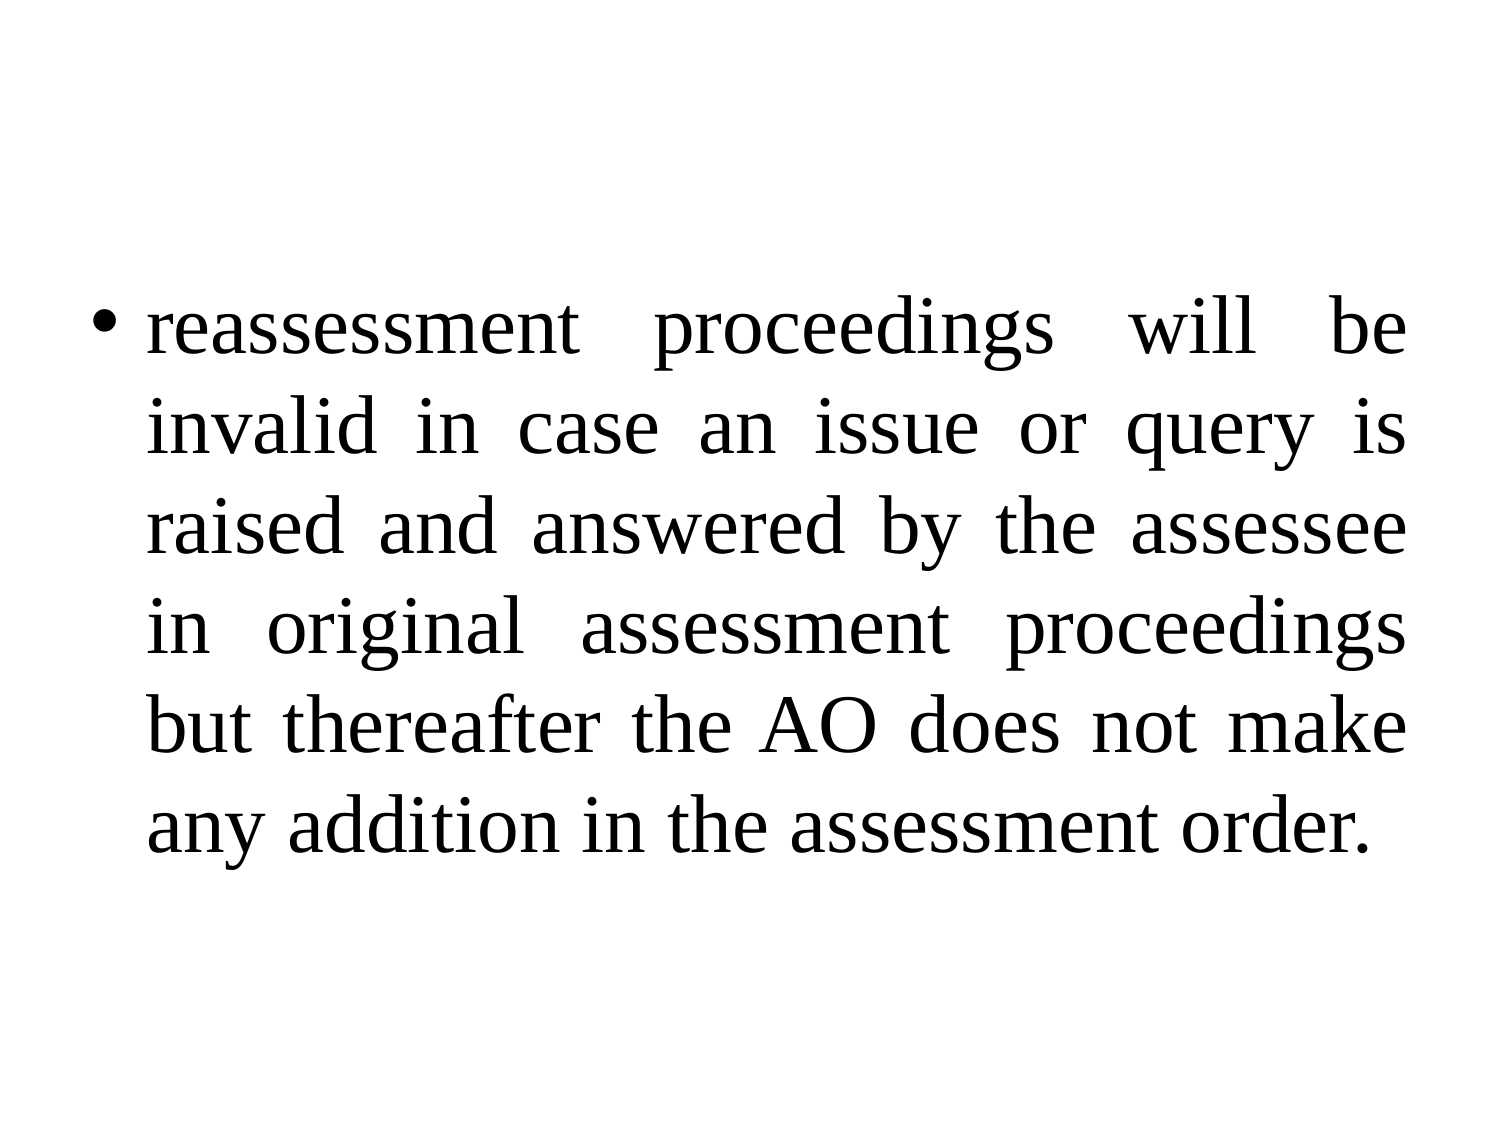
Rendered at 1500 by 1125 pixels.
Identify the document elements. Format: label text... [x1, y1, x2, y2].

list reassessment proceedings will be invalid in case an issue or query is raised and answered by the assessee in original assessment proceedings but thereafter the AO does not make any addition in the assessment order. [75, 262, 1425, 1005]
